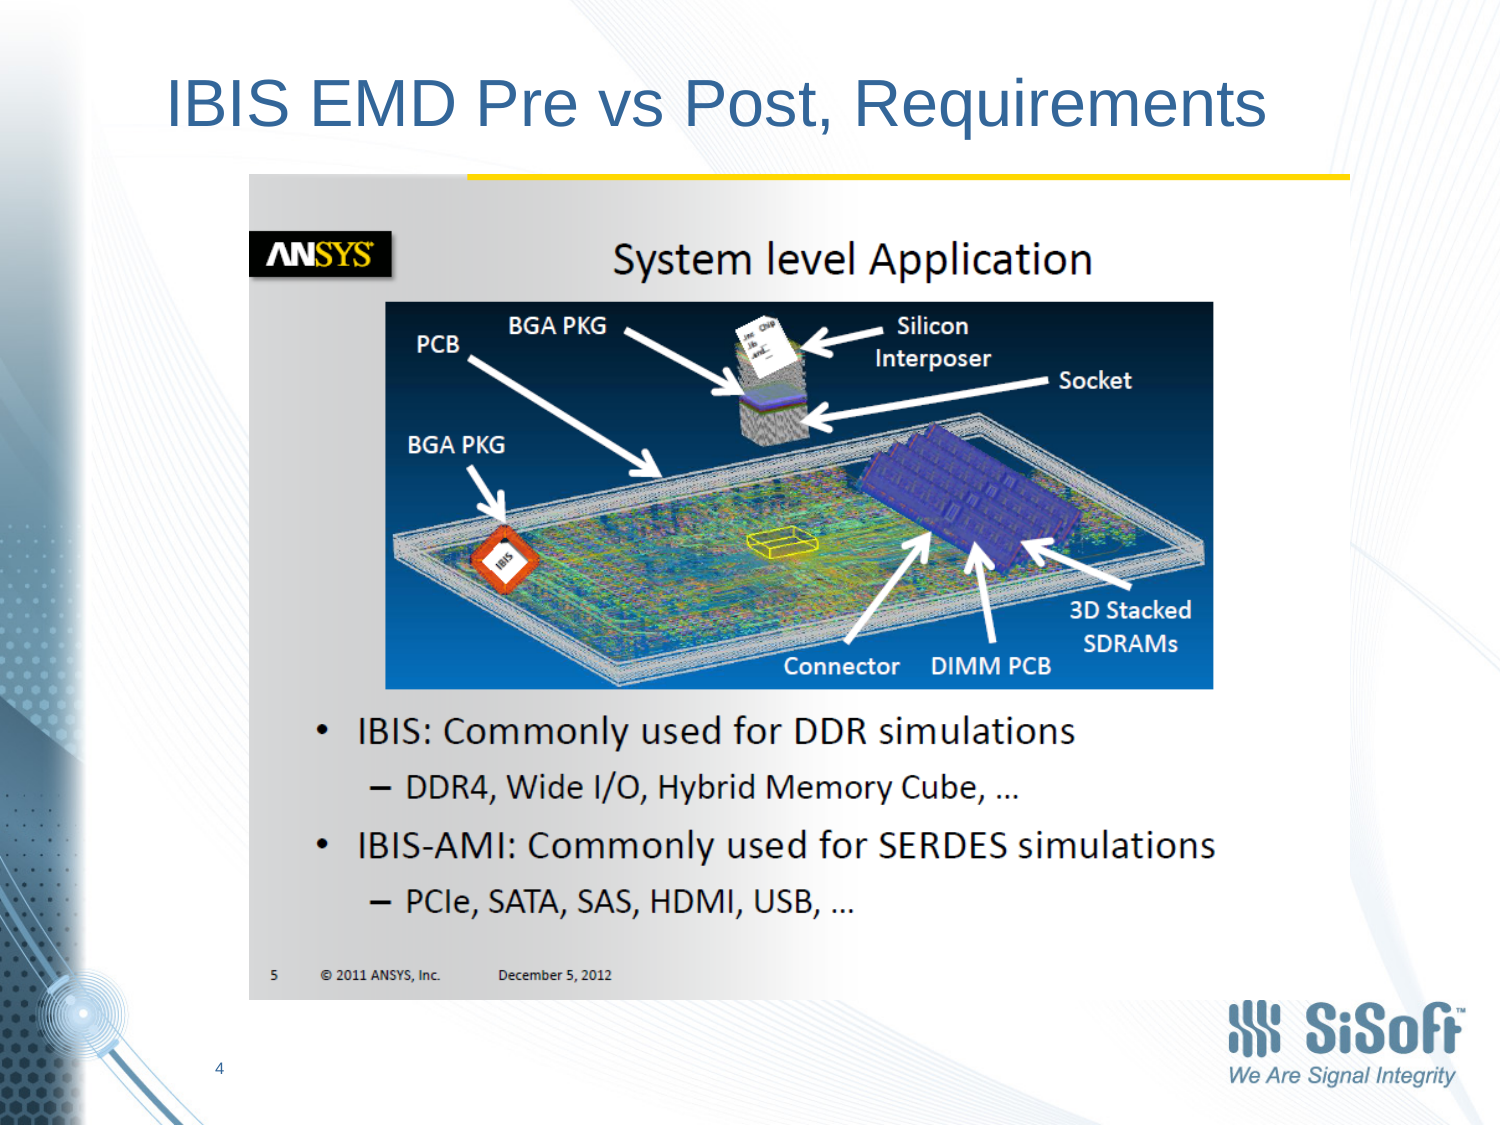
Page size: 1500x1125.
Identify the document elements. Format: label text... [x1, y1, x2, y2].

title IBIS EMD Pre vs Post, Requirements [150, 24, 1300, 175]
footer 4 [200, 1050, 975, 1104]
picture [0, 0, 1500, 1125]
